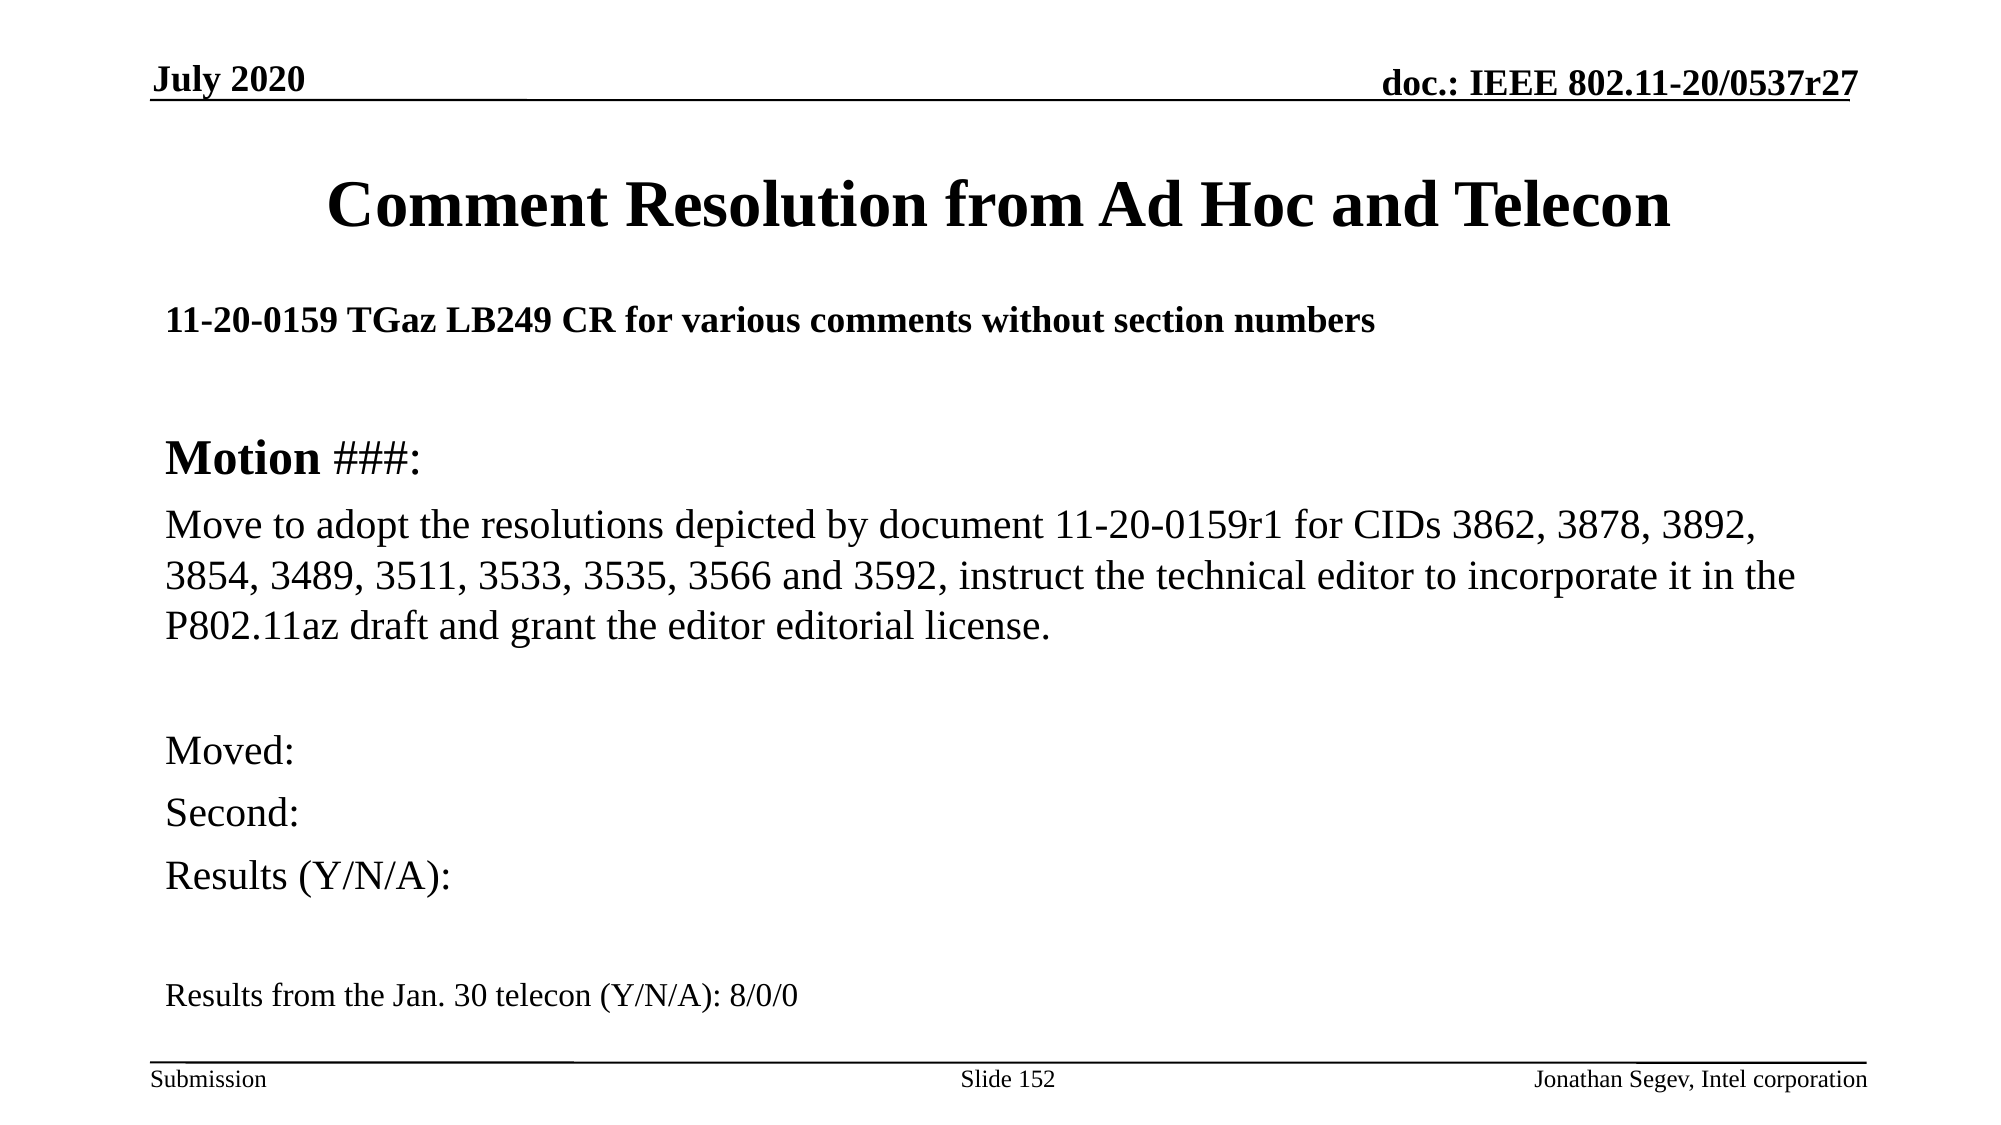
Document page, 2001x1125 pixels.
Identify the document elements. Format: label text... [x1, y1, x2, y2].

footer Jonathan Segev, Intel corporation [1171, 1061, 1869, 1093]
slide_number Slide 152 [950, 1061, 1067, 1123]
title Comment Resolution from Ad Hoc and Telecon [149, 112, 1850, 286]
list 11-20-0159 TGaz LB249 CR for various comments without section numbers Motion ###: Move to adopt the resolutions depicted by document 11-20-0159r1 for CIDs 3862, 3878, 3892, 3854, 3489, 3511, 3533, 3535, 3566 and 3592, instruct the technical editor to incorporate it in the P802.11az draft and grant the editor editorial license. Moved: Second: Results (Y/N/A): Results from the Jan. 30 telecon (Y/N/A): 8/0/0 [149, 286, 1850, 1000]
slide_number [152, 54, 563, 100]
